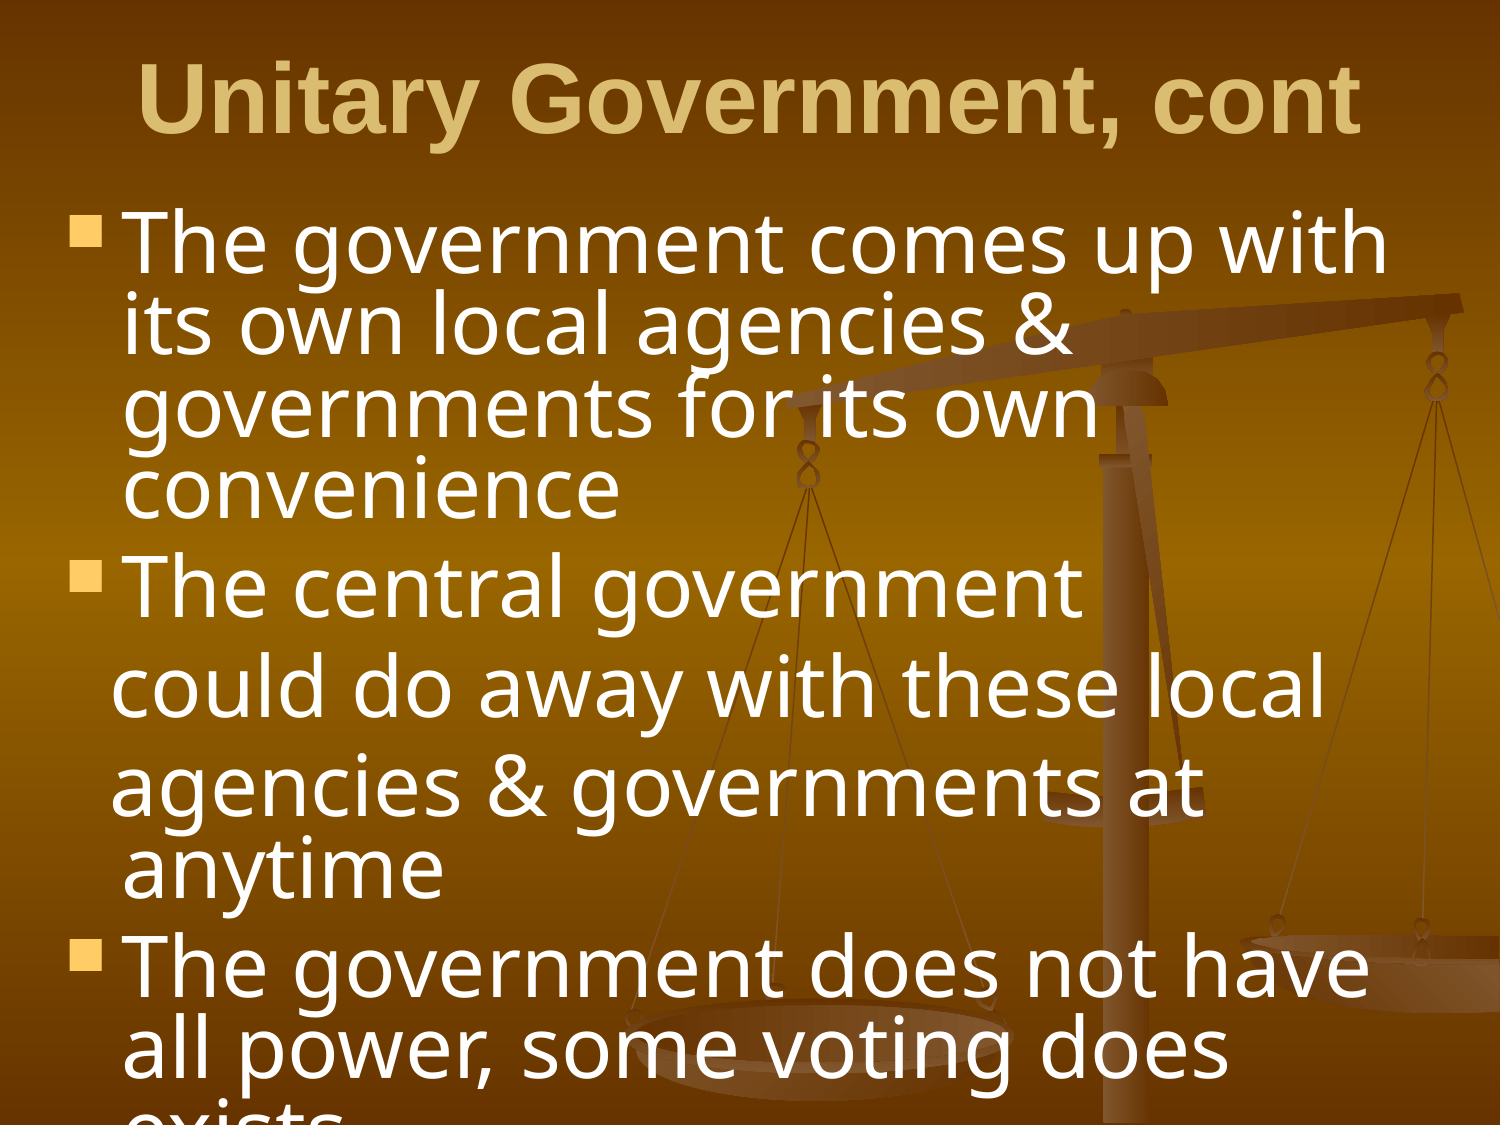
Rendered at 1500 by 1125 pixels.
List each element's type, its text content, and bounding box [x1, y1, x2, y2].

list The government comes up with its own local agencies & governments for its own convenience The central government could do away with these local agencies & governments at anytime The government does not have all power, some voting does exists [49, 199, 1451, 944]
title Unitary Government, cont [74, 0, 1426, 188]
